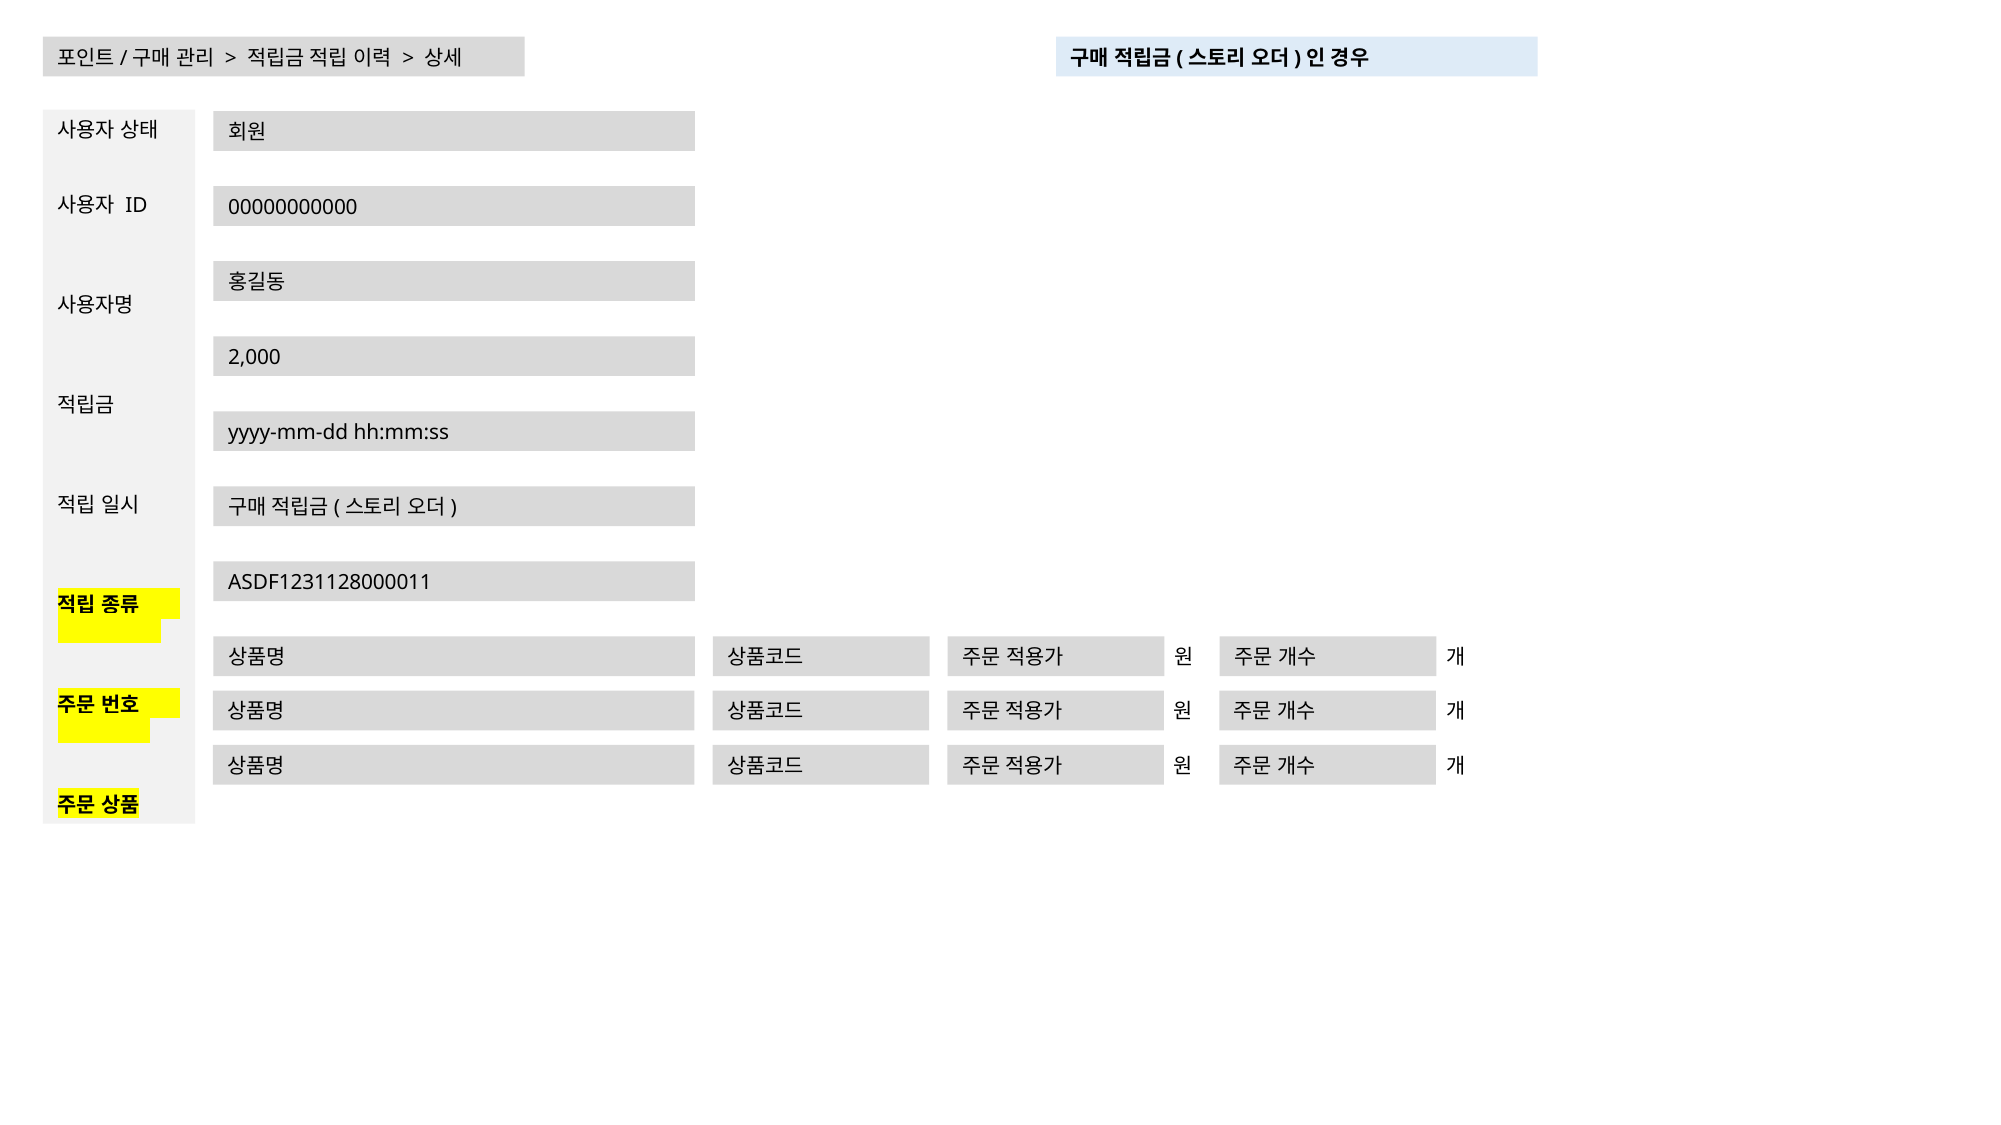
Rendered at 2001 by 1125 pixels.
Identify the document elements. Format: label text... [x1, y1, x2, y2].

text_box 상품명 [212, 744, 695, 785]
text_box 원 [1158, 690, 1210, 731]
text_box 상품코드 [712, 744, 930, 785]
text_box 주문 개수 [1219, 744, 1431, 785]
text_box yyyy-mm-dd hh:mm:ss [213, 411, 695, 451]
text_box 구매 적립금(스토리 오더)인 경우 [1056, 36, 1538, 77]
text_box 개 [1431, 636, 1483, 677]
text_box 00000000000 [213, 186, 695, 226]
text_box 구매 적립금(스토리 오더) [213, 486, 695, 527]
text_box 주문 적용가 [947, 636, 1159, 677]
text_box 상품명 [213, 636, 695, 677]
text_box 사용자 상태 사용자 ID 사용자명 적립금 적립 일시 적립 종류 주문 번호 주문 상품 [42, 109, 196, 824]
text_box 2,000 [213, 336, 695, 376]
text_box 상품코드 [712, 690, 930, 731]
text_box 주문 적용가 [947, 690, 1158, 731]
text_box 회원 [213, 111, 695, 151]
text_box 원 [1159, 636, 1210, 677]
text_box 홍길동 [213, 261, 695, 301]
text_box 개 [1431, 690, 1482, 731]
text_box 주문 개수 [1219, 690, 1431, 731]
text_box 원 [1158, 744, 1210, 785]
text_box 개 [1431, 744, 1482, 785]
text_box 주문 적용가 [947, 744, 1158, 785]
text_box 주문 개수 [1219, 636, 1431, 677]
text_box 상품명 [212, 690, 695, 731]
text_box 포인트/구매 관리 > 적립금 적립 이력 > 상세 [42, 36, 525, 77]
text_box 상품코드 [712, 636, 930, 677]
text_box ASDF1231128000011 [213, 561, 695, 602]
